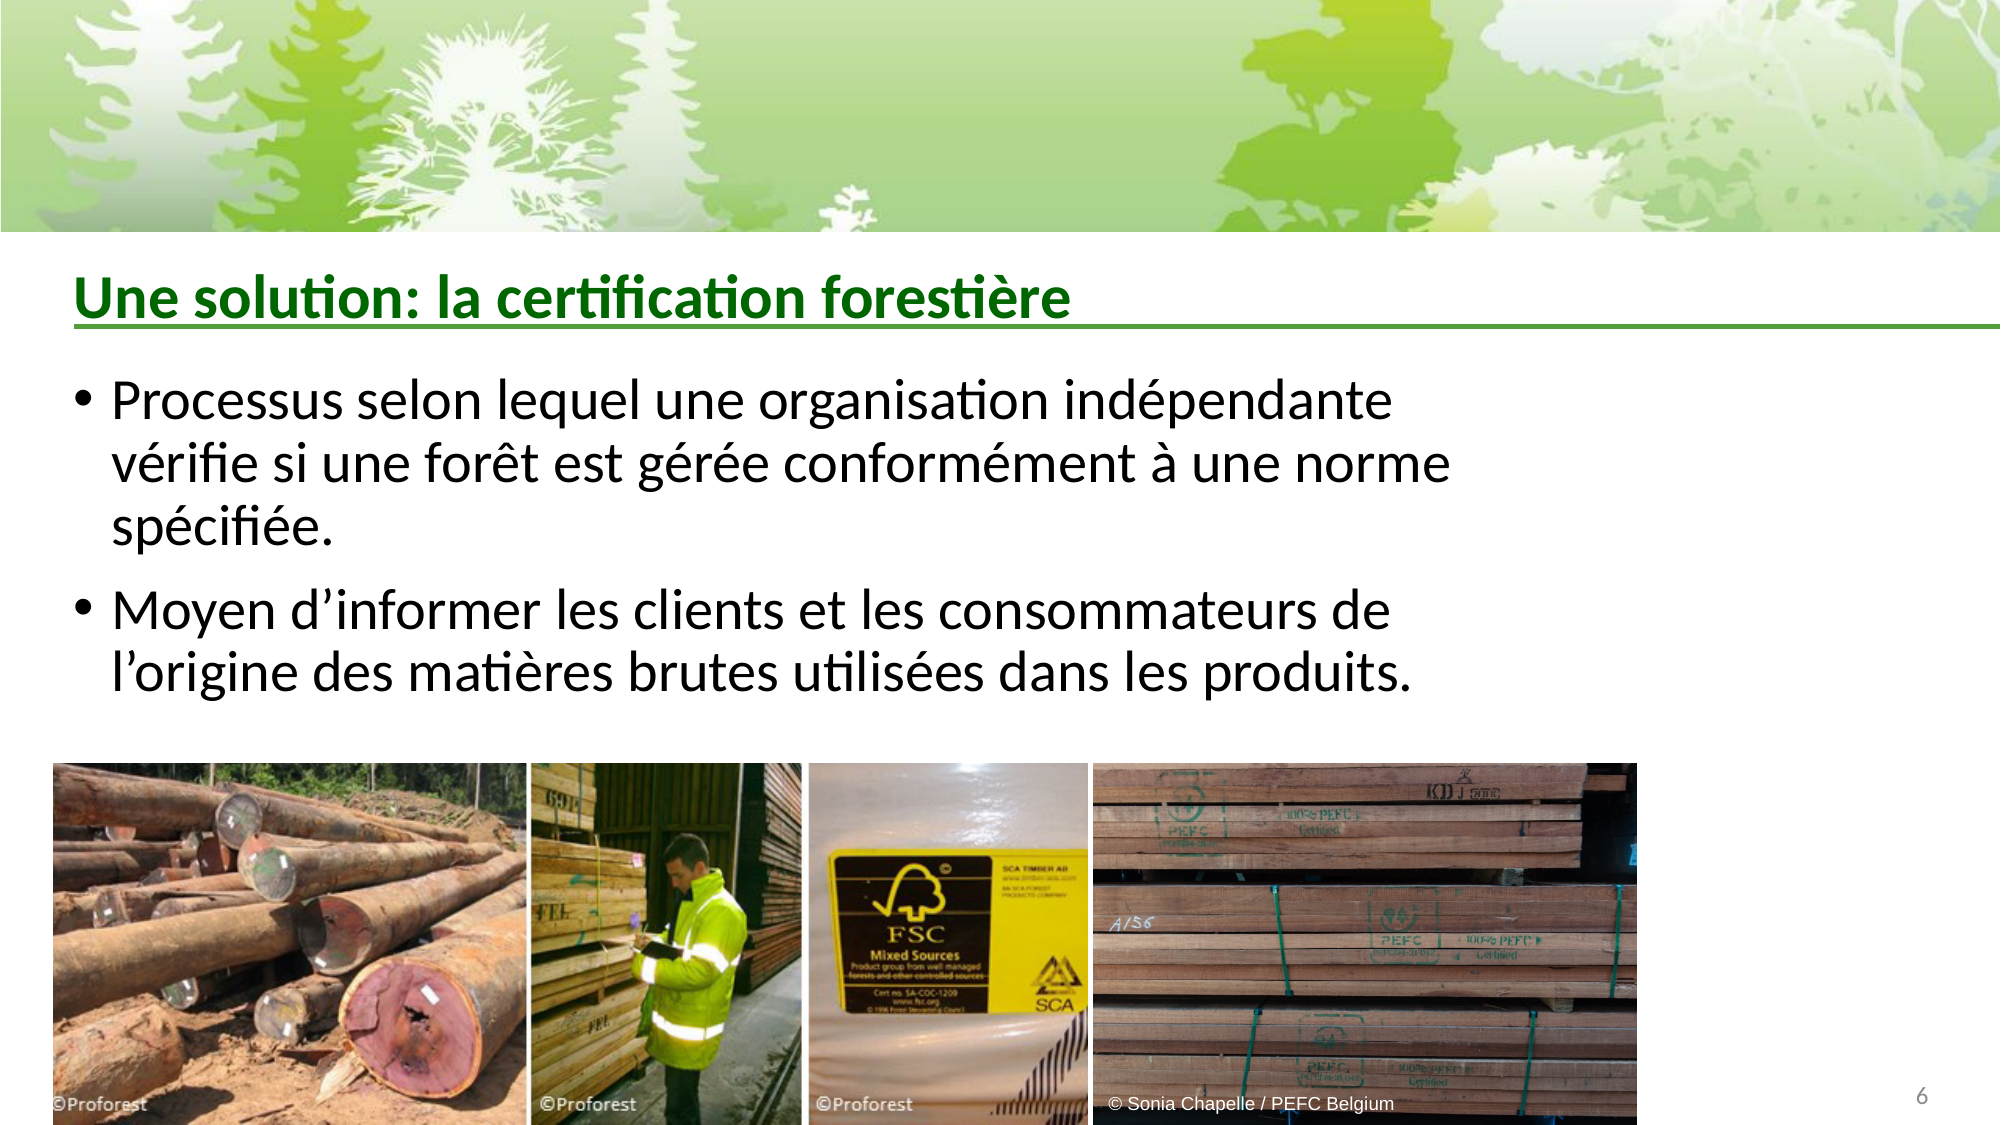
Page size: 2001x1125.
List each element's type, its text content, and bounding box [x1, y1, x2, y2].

list Processus selon lequel une organisation indépendante vérifie si une forêt est gérée conformément à une norme spécifiée. Moyen d’informer les clients et les consommateurs de l’origine des matières brutes utilisées dans les produits. [58, 362, 1528, 763]
title Une solution: la certification forestière [58, 204, 1409, 362]
slide_number 6 [1637, 1065, 1944, 1125]
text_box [53, 763, 1637, 1125]
picture [0, 0, 2000, 232]
